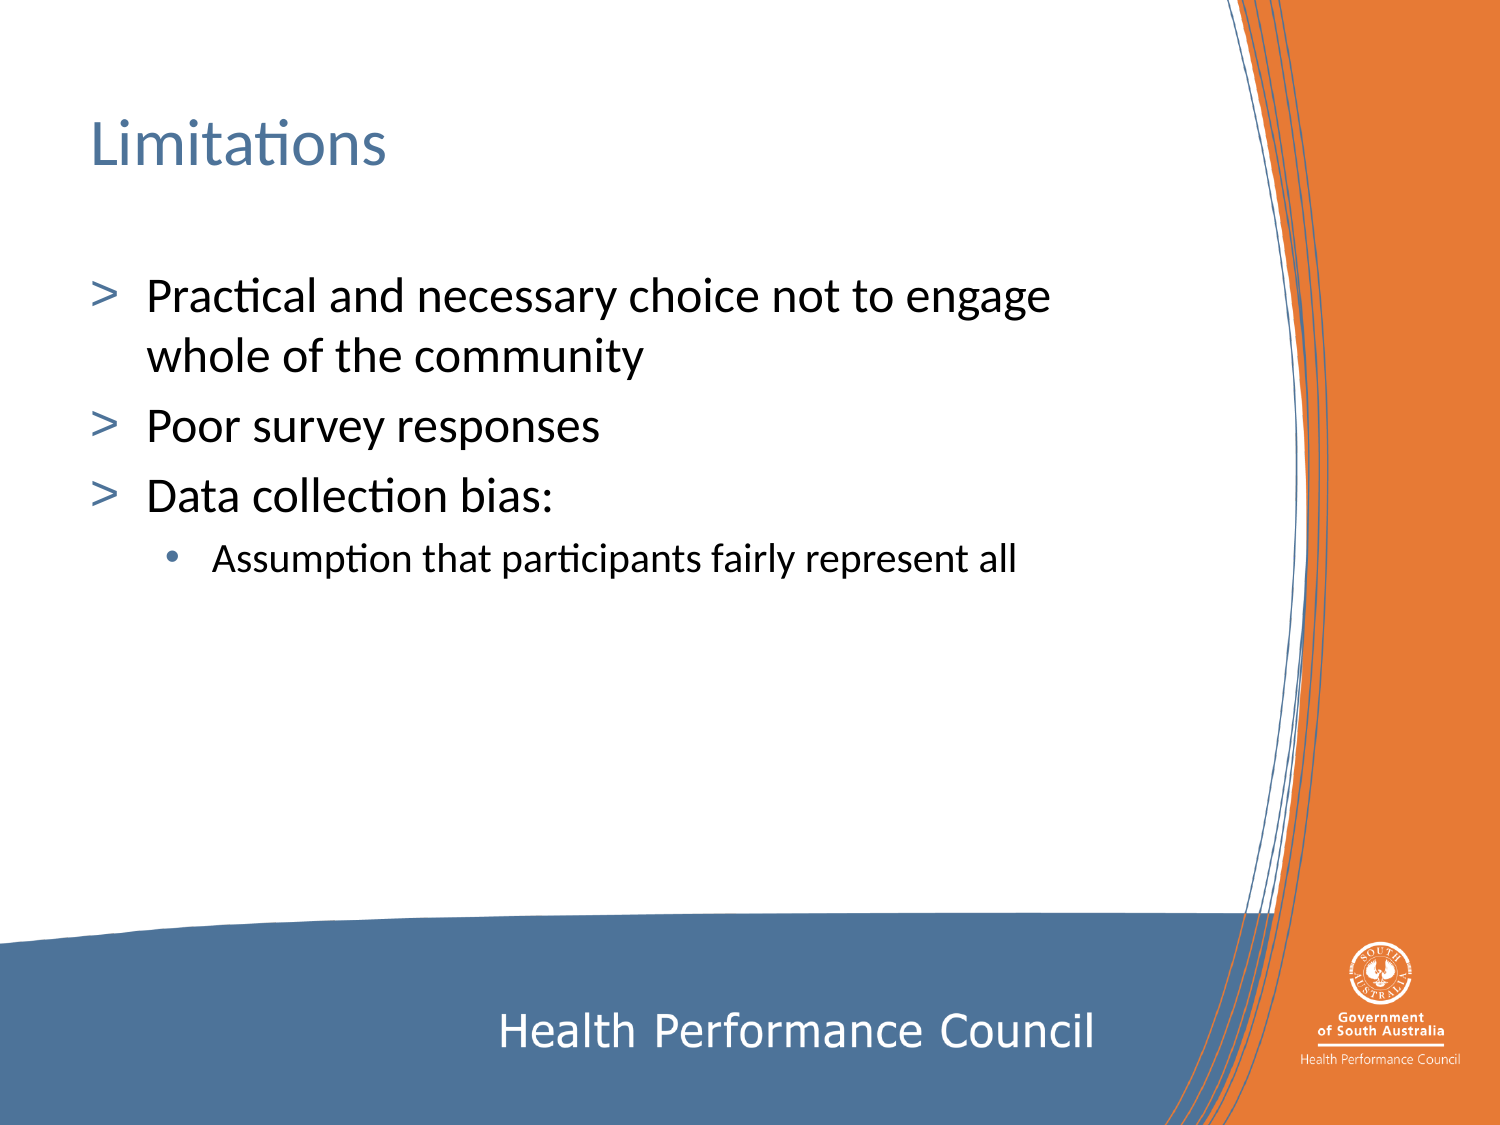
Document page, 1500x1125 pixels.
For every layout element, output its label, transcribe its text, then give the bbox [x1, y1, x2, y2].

picture [0, 0, 1500, 1125]
title Limitations [75, 45, 1103, 233]
list Practical and necessary choice not to engage whole of the community Poor survey responses Data collection bias: Assumption that participants fairly represent all [75, 255, 1103, 906]
